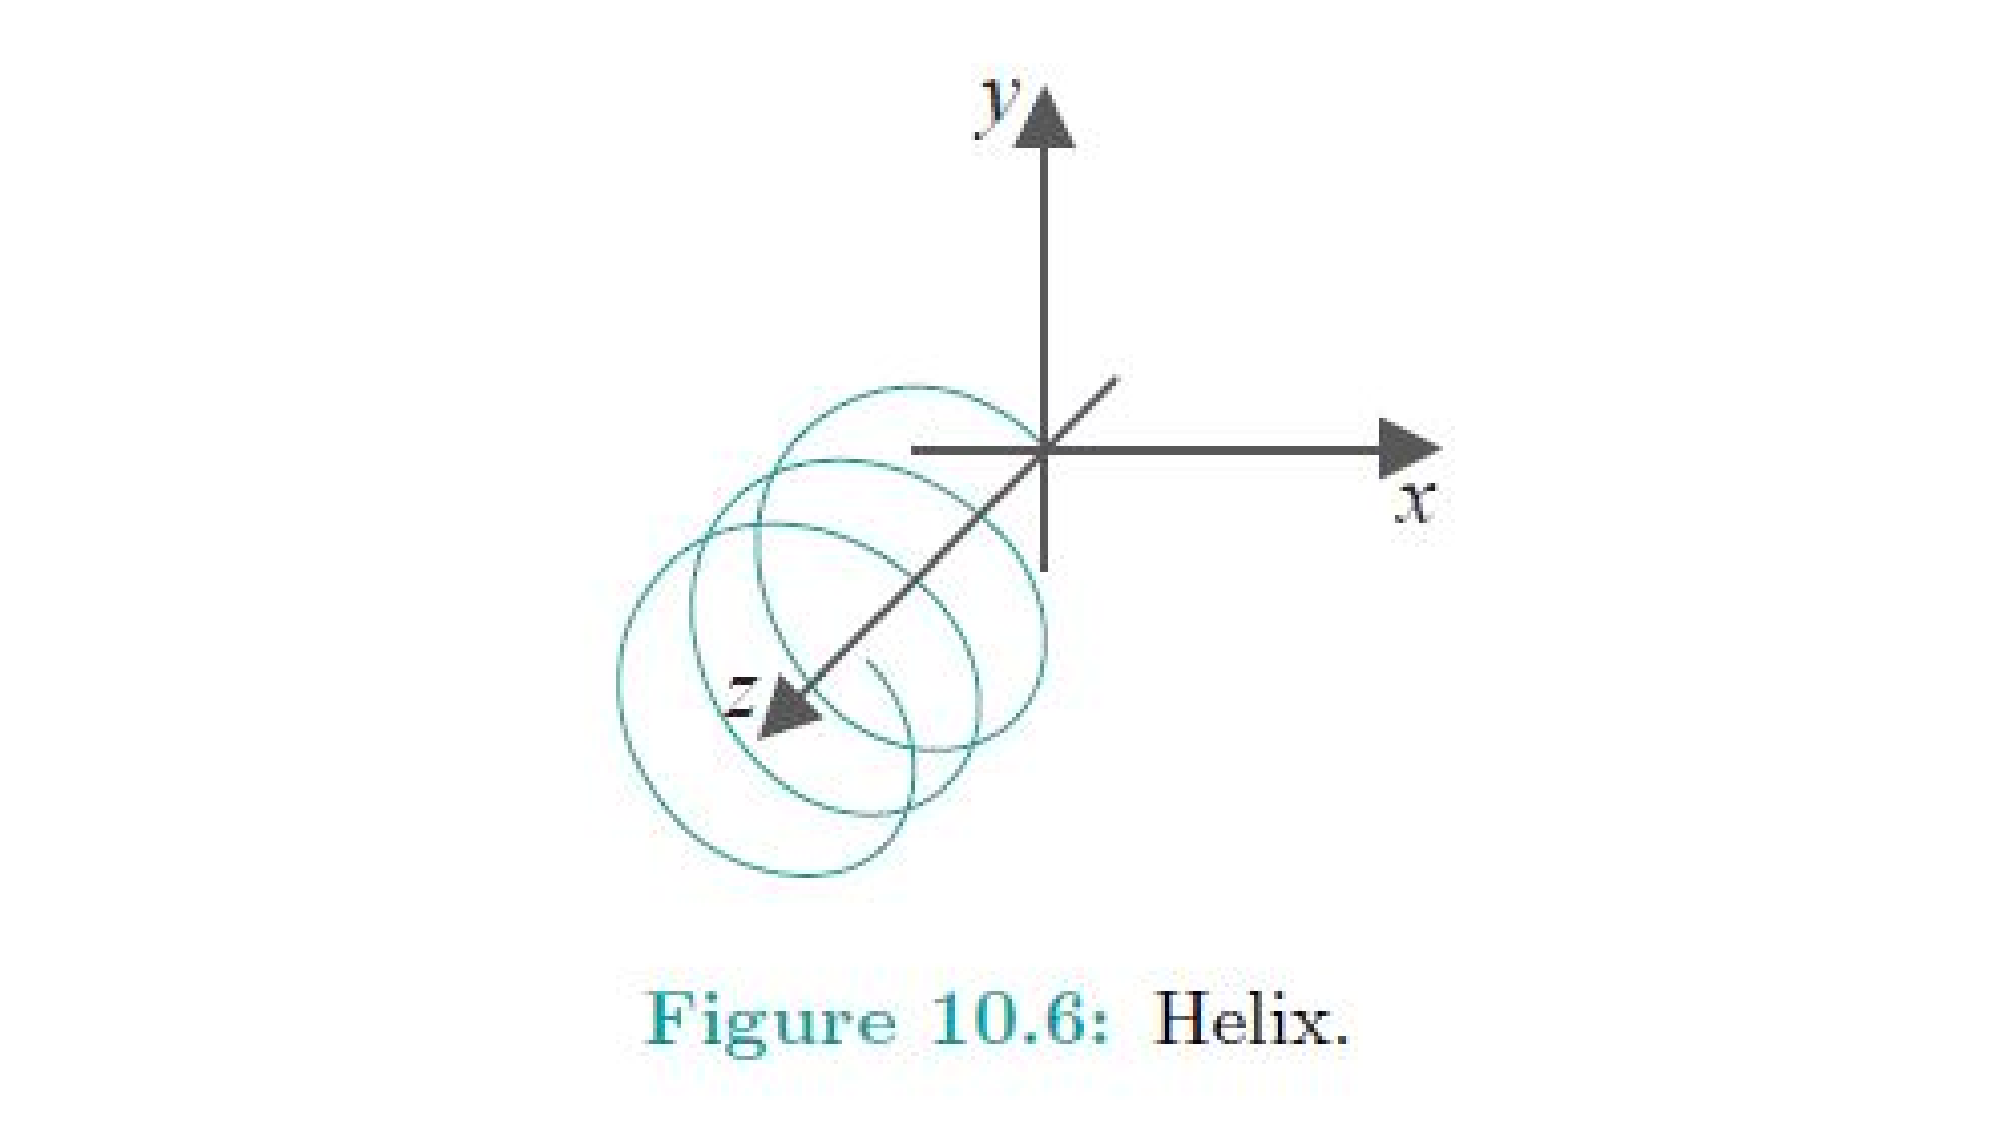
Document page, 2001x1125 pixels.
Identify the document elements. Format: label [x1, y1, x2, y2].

picture [519, 0, 1480, 1125]
